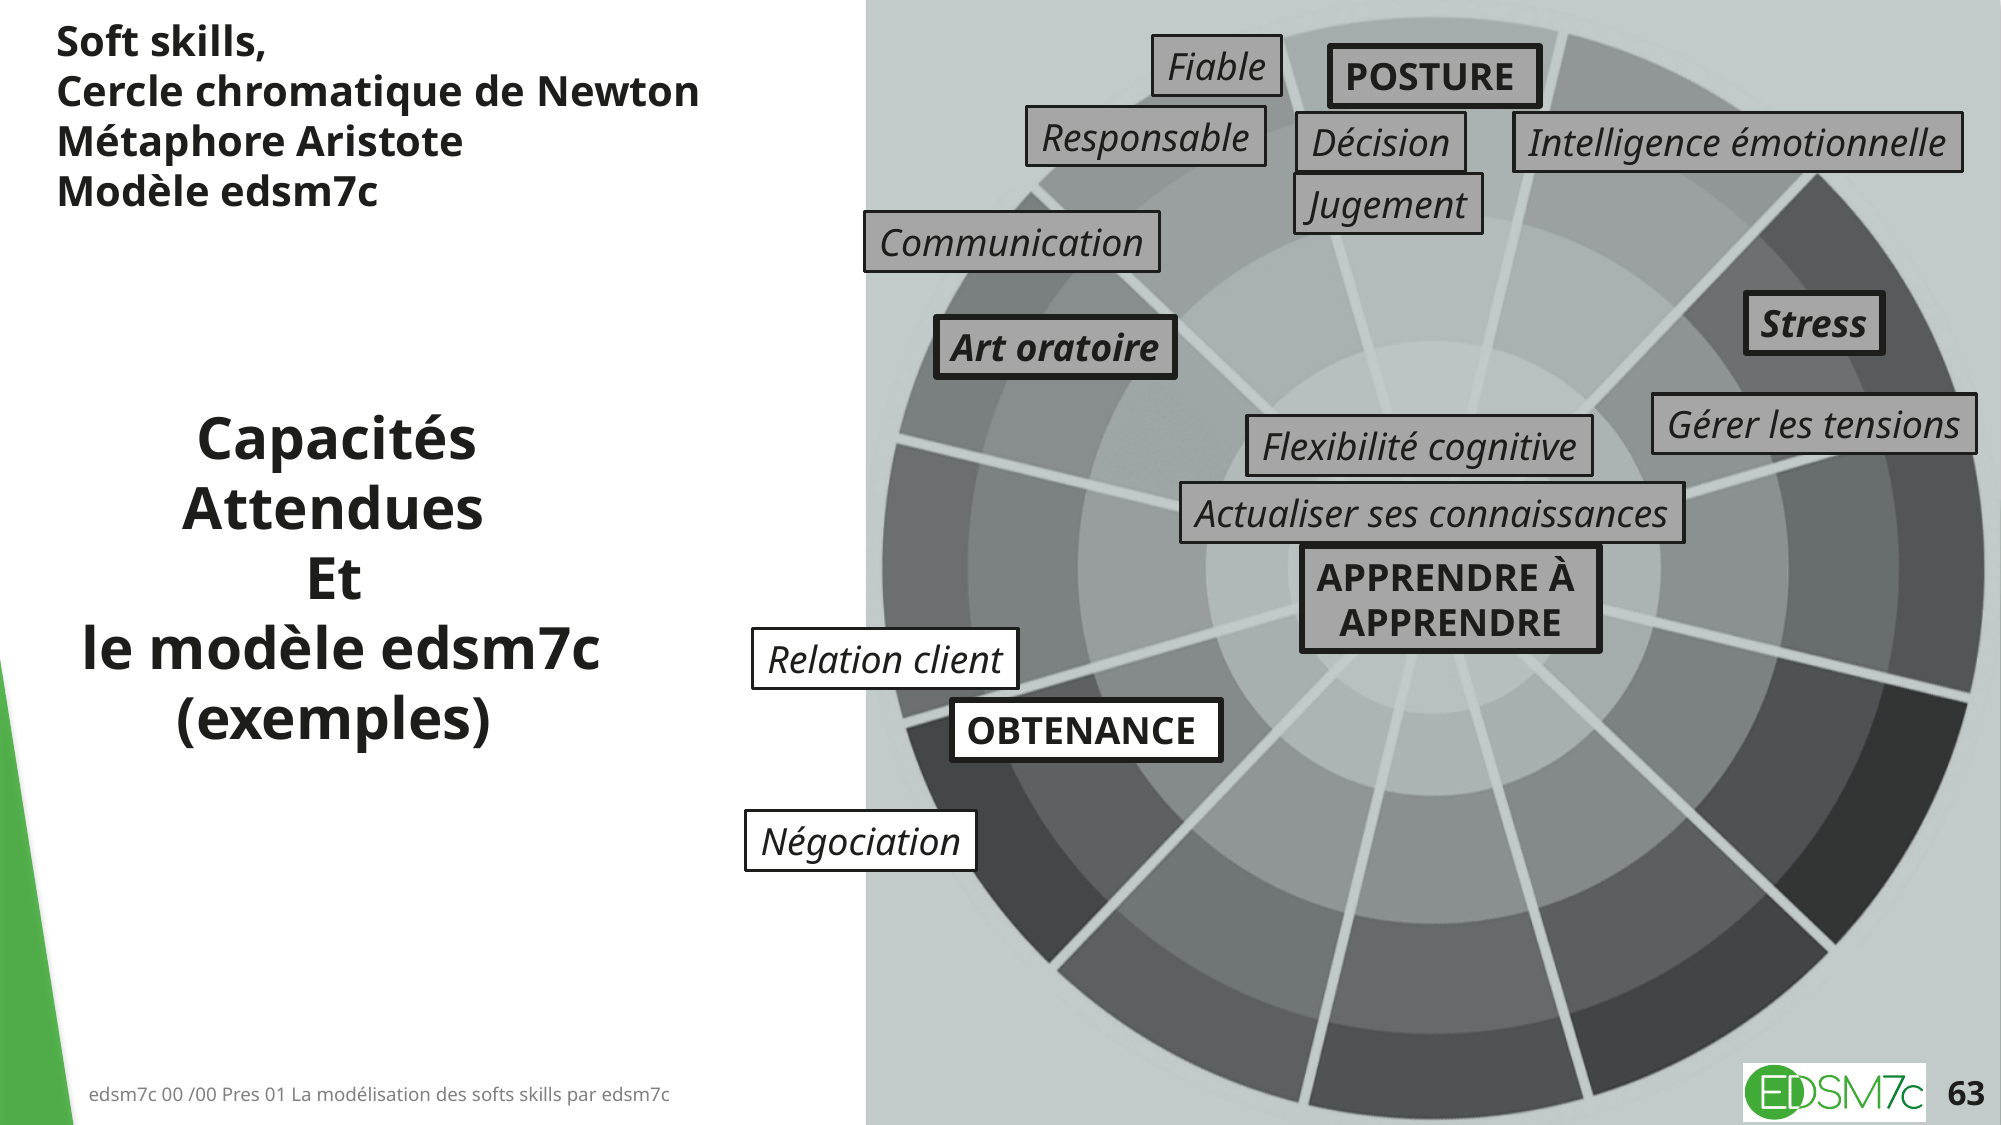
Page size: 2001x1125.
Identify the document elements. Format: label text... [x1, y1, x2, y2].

text_box Relation client [752, 628, 859, 689]
picture [865, 0, 2000, 1125]
footer edsm7c 00 /00 Pres 01 La modélisation des softs skills par edsm7c [73, 1065, 859, 1125]
text_box Capacités Attendues Et le modèle edsm7c (exemples) [66, 394, 617, 759]
text_box Soft skills, Cercle chromatique de Newton Métaphore Aristote Modèle edsm7c [41, 7, 717, 223]
text_box Négociation [745, 810, 859, 871]
